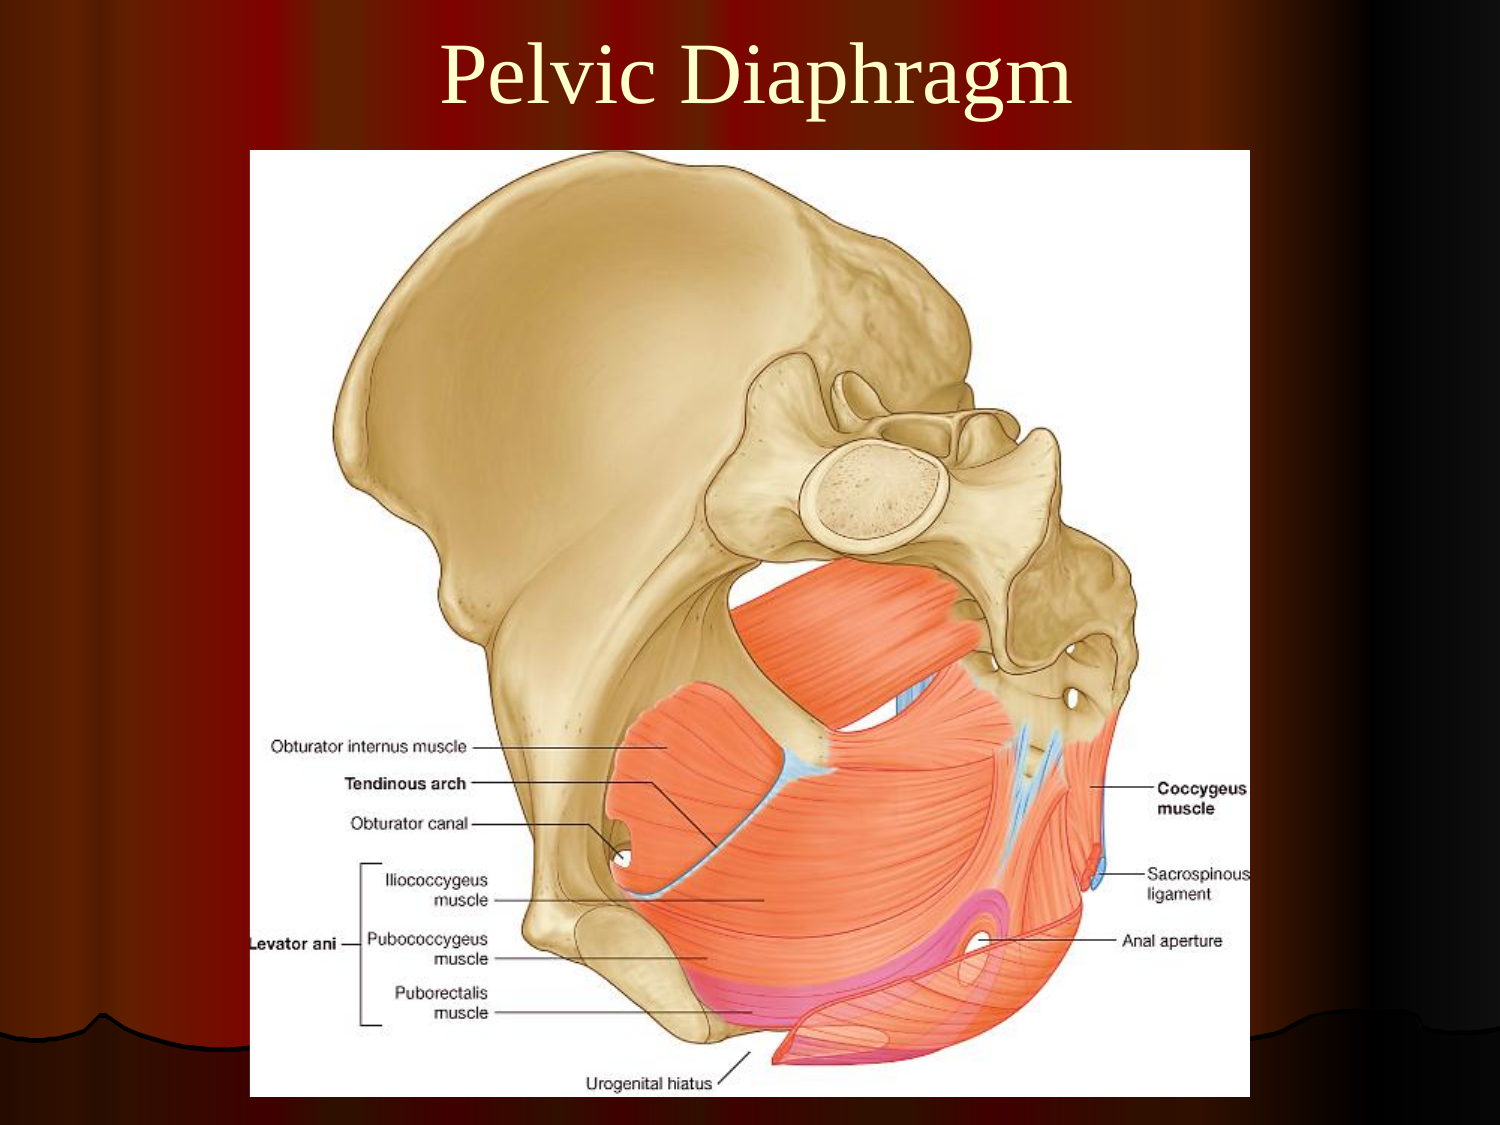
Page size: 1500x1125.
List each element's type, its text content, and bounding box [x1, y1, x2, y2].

picture [249, 149, 1251, 1097]
title Pelvic Diaphragm [37, 0, 1476, 138]
